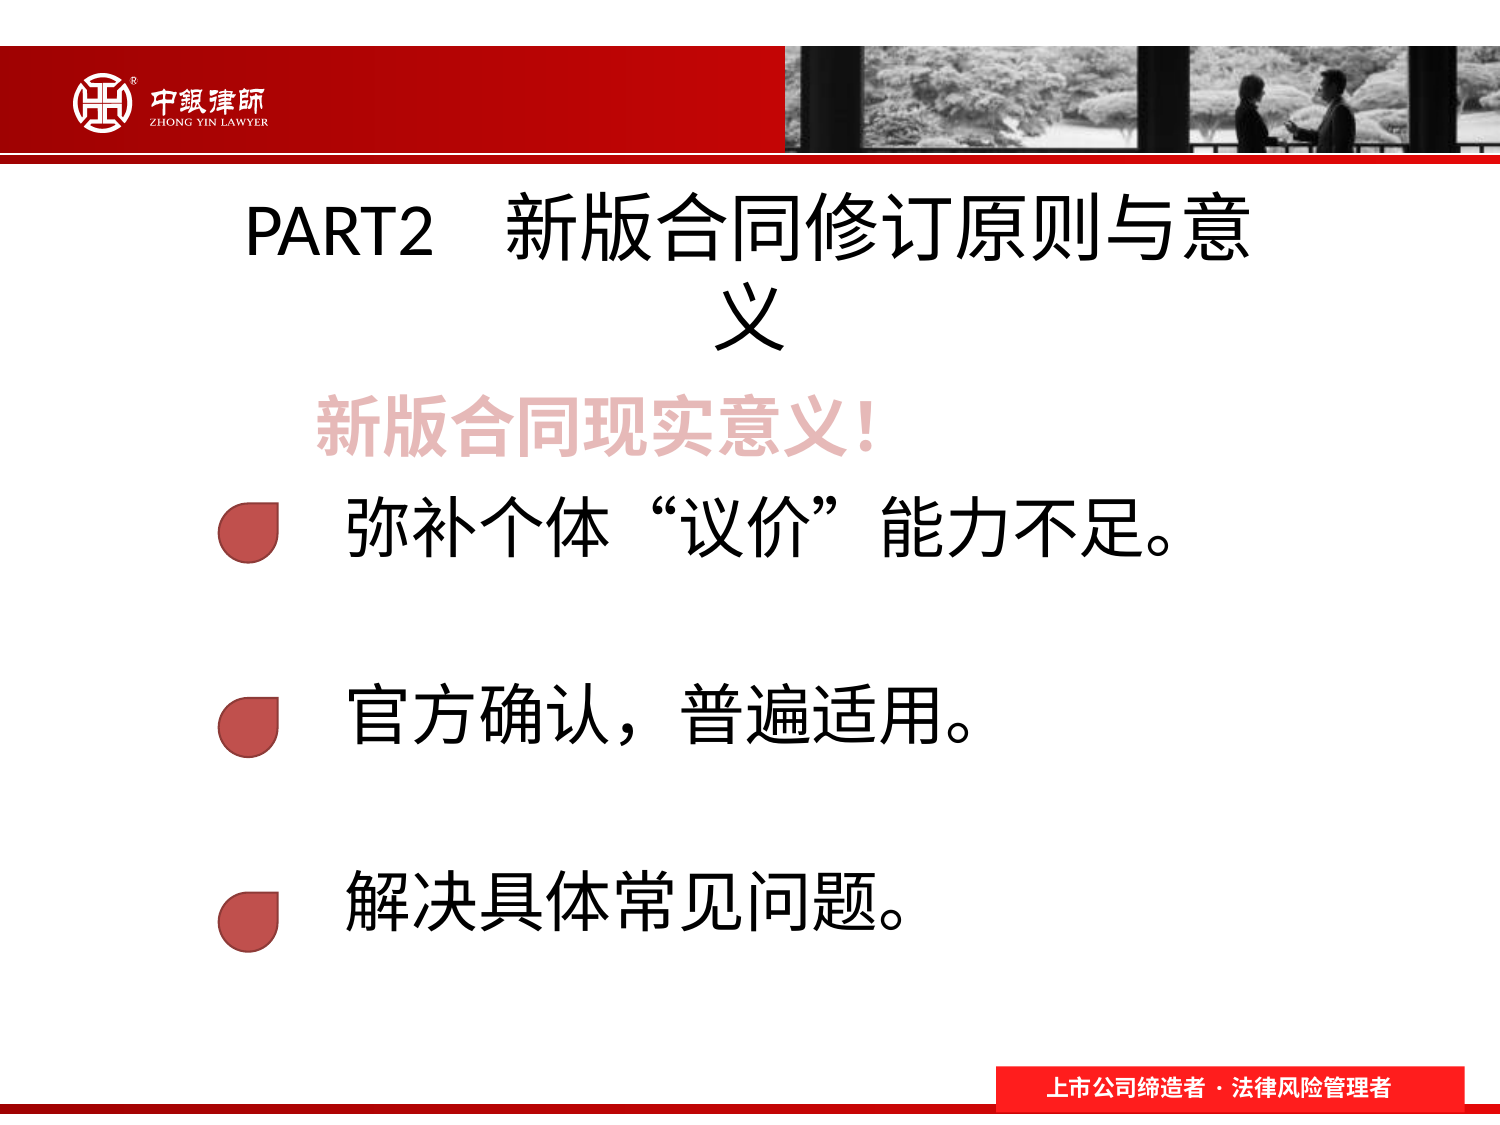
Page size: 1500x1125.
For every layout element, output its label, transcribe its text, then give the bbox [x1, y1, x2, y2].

picture [73, 73, 268, 133]
text_box [217, 502, 279, 564]
text_box 新版合同现实意义！ [301, 376, 1069, 552]
list 弥补个体“议价”能力不足。 官方确认，普遍适用。 解决具体常见问题。 [253, 385, 1425, 1005]
text_box [217, 891, 279, 953]
text_box [217, 696, 279, 759]
title PART2 新版合同修订原则与意义 [194, 196, 1305, 256]
